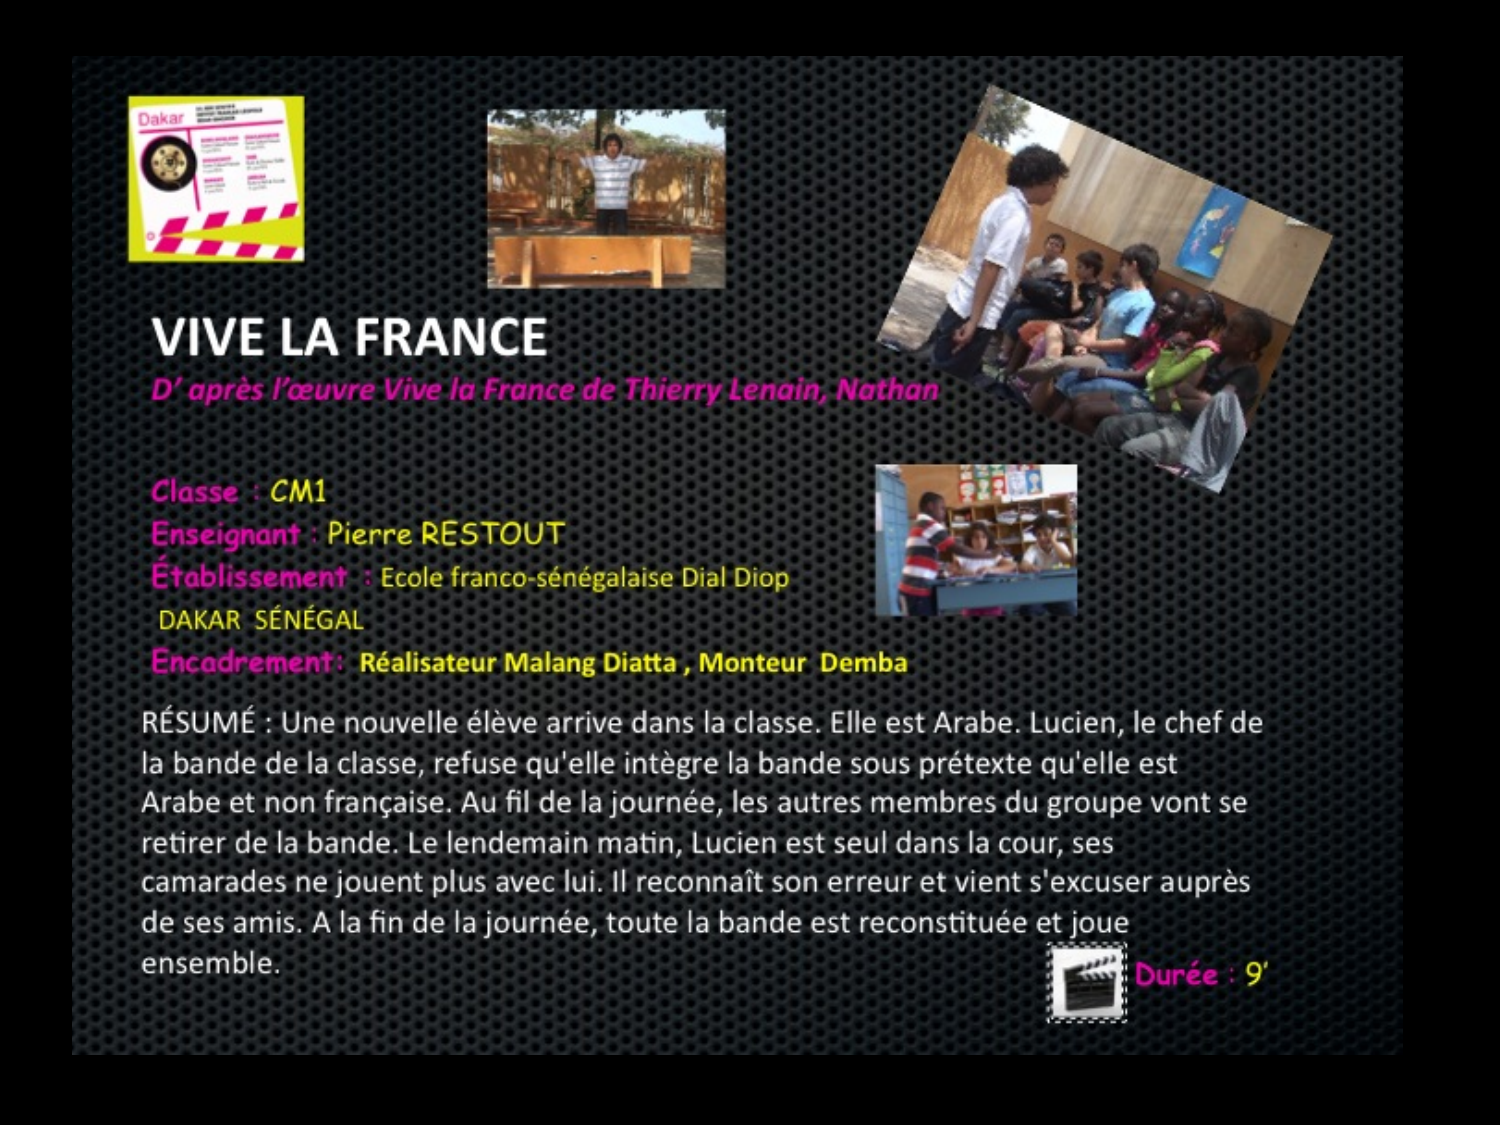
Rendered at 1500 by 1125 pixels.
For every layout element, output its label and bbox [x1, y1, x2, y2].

list [0, 56, 1500, 1055]
